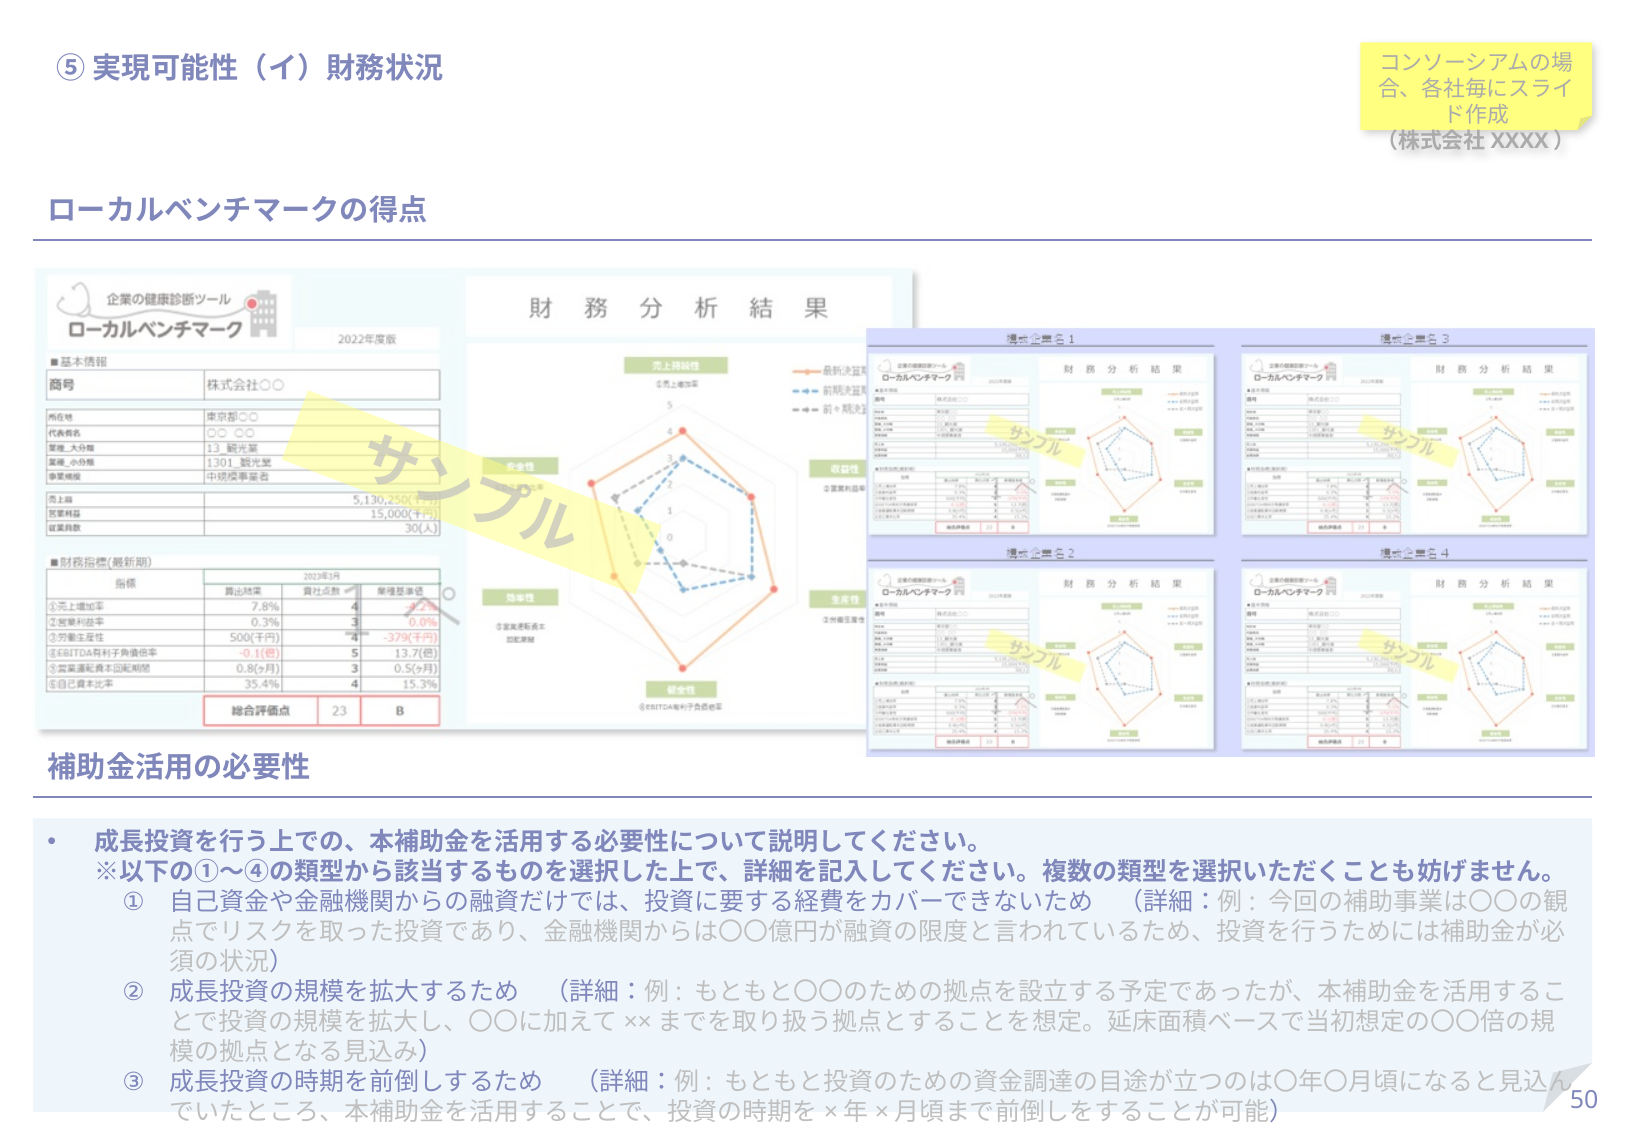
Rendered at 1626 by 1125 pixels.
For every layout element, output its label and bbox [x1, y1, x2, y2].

text_box [0, 0, 1625, 1125]
text_box [32, 177, 1592, 241]
picture [29, 263, 1595, 757]
text_box [32, 734, 1592, 797]
